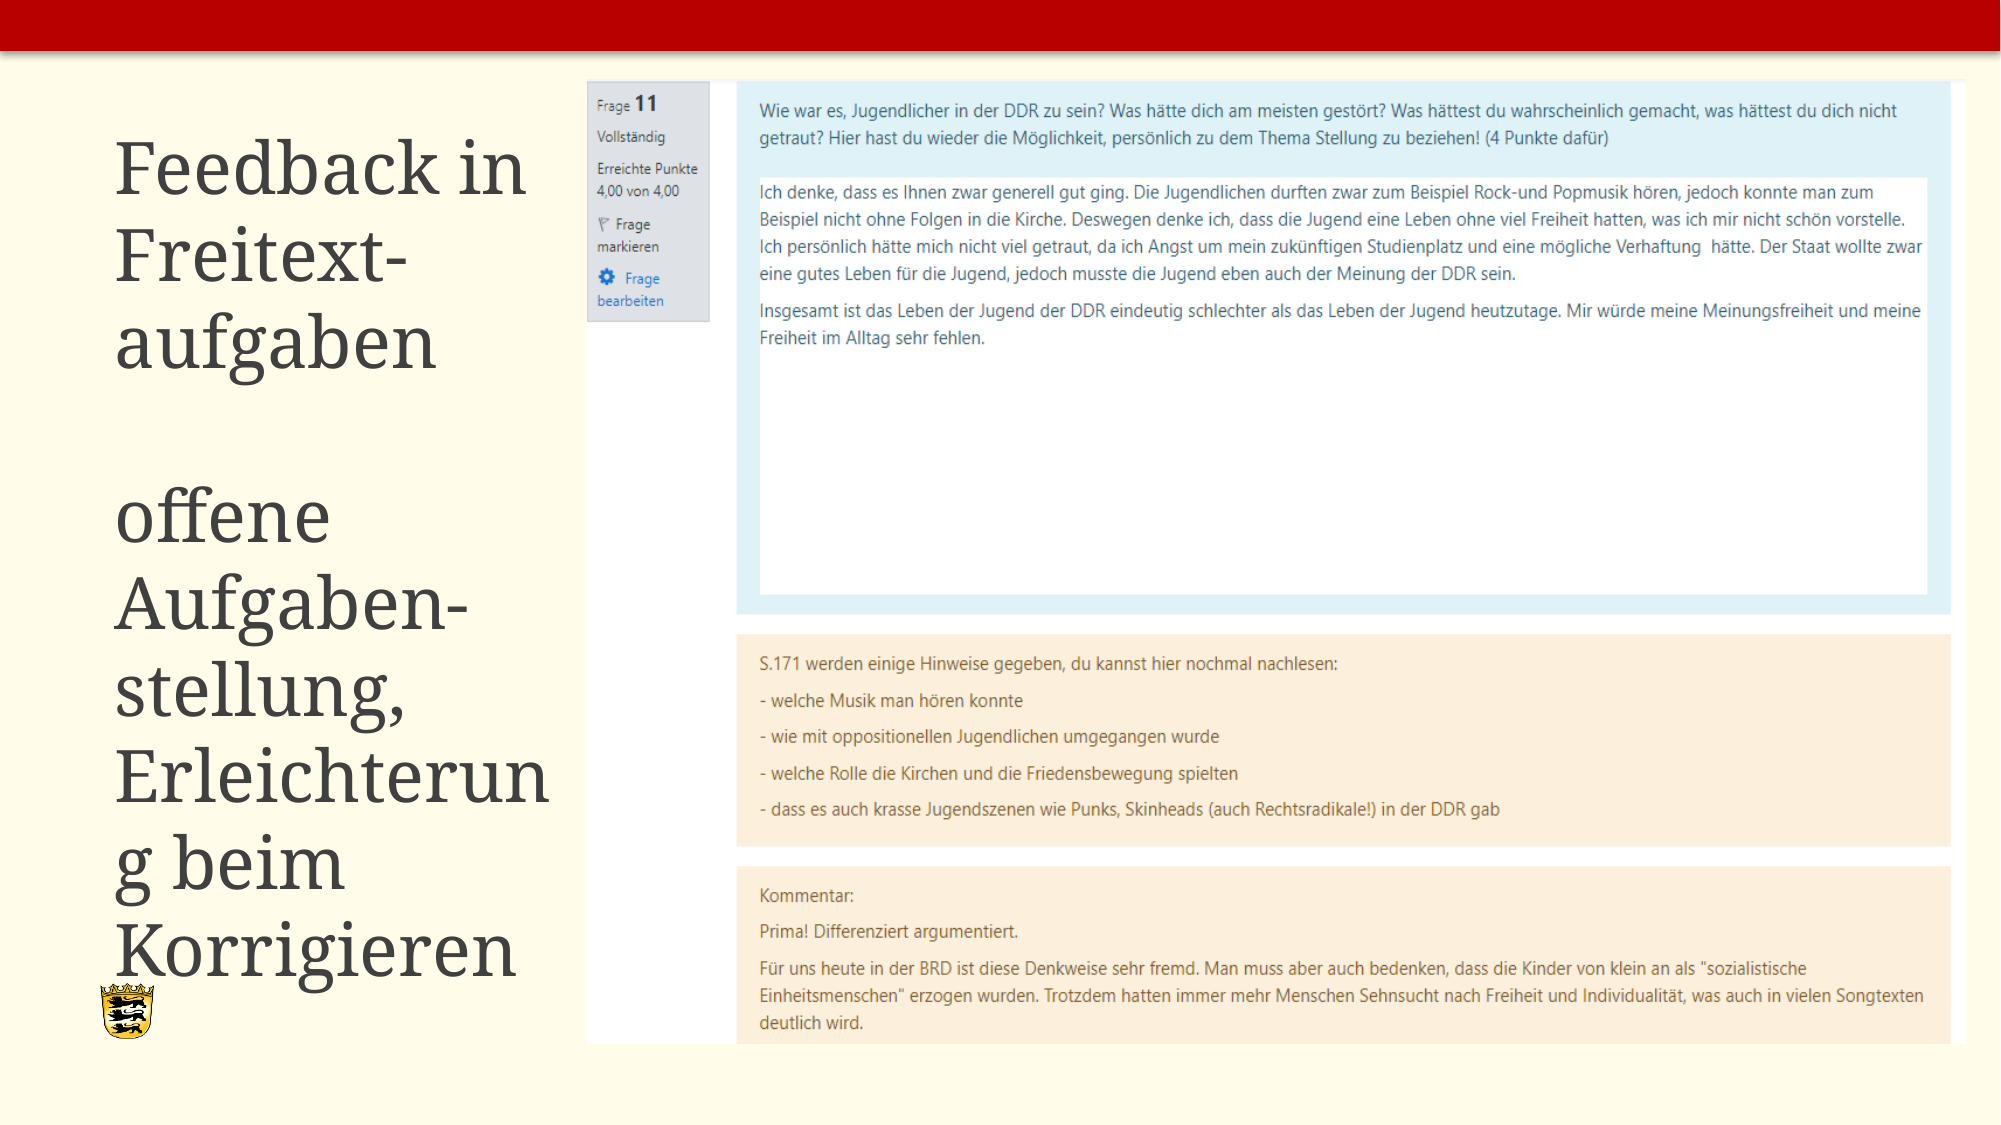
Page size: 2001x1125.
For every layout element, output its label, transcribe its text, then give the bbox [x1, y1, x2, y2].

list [586, 79, 1966, 1044]
picture [98, 981, 156, 1041]
title Feedback in Freitext-aufgaben offene Aufgaben-stellung, Erleichterung beim Korrigieren [99, 113, 579, 1000]
